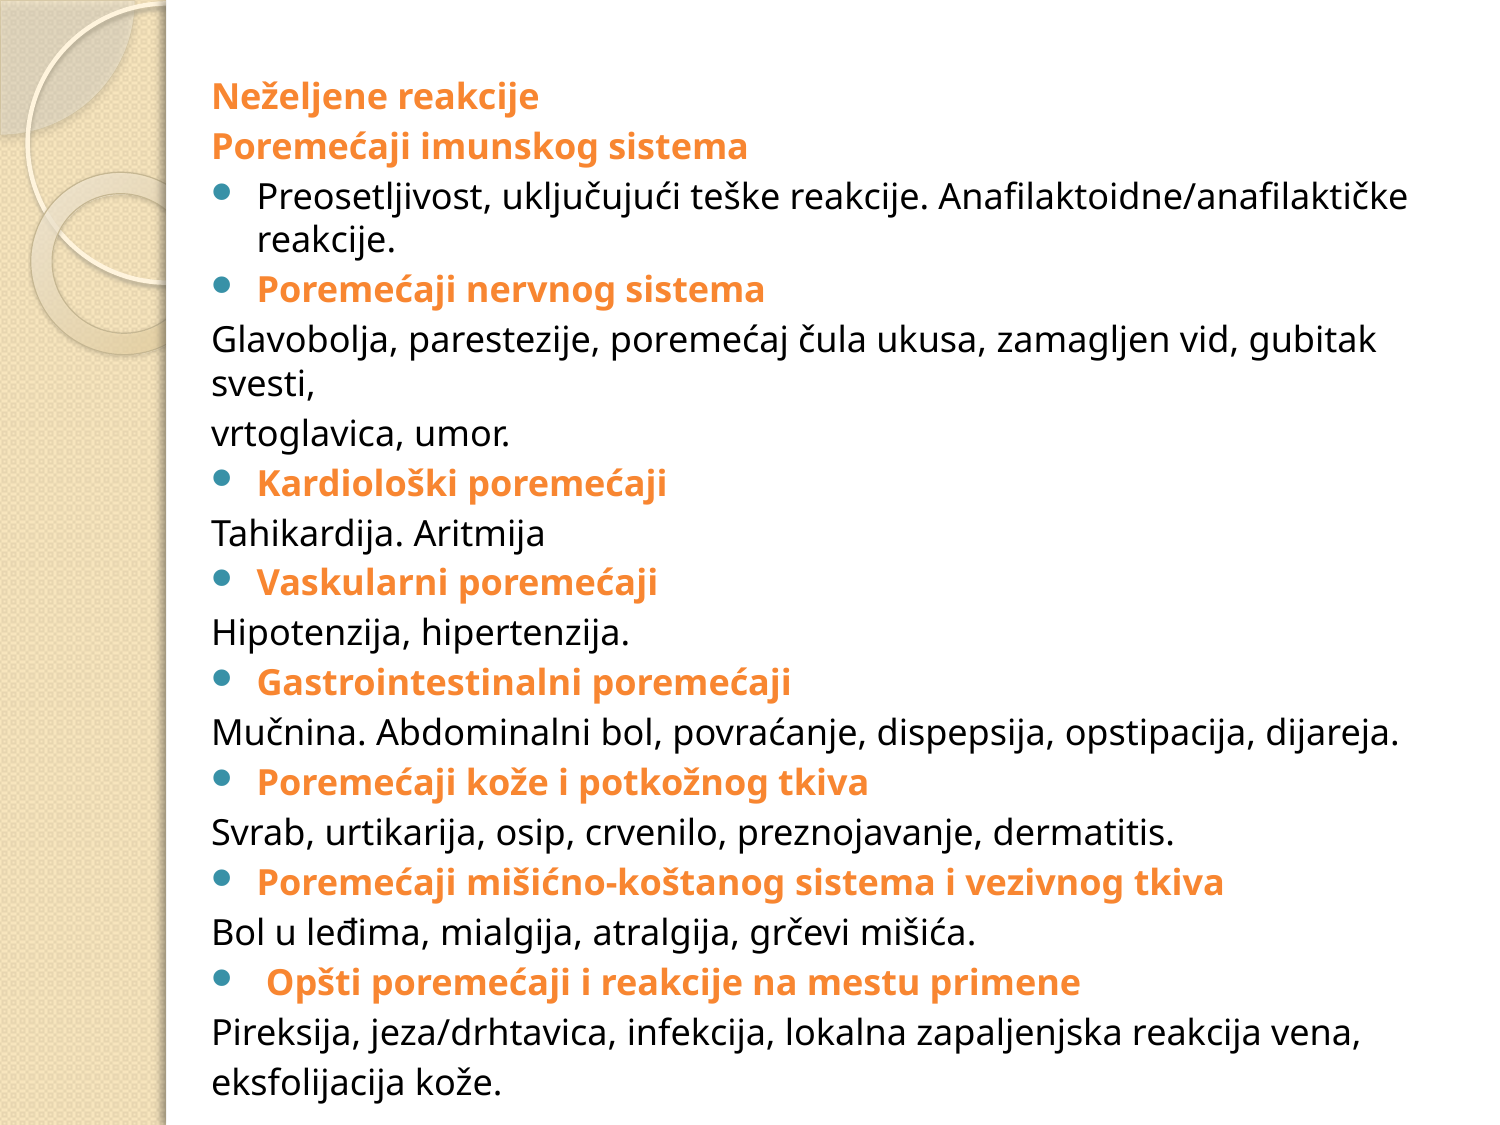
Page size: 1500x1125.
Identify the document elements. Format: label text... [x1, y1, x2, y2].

list Neželjene reakcije Poremećaji imunskog sistema Preosetljivost, uključujući teške reakcije. Anafilaktoidne/anafilaktičke reakcije. Poremećaji nervnog sistema Glavobolja, parestezije, poremećaj čula ukusa, zamagljen vid, gubitak svesti, vrtoglavica, umor. Kardiološki poremećaji Tahikardija. Aritmija Vaskularni poremećaji Hipotenzija, hipertenzija. Gastrointestinalni poremećaji Mučnina. Abdominalni bol, povraćanje, dispepsija, opstipacija, dijareja. Poremećaji kože i potkožnog tkiva Svrab, urtikarija, osip, crvenilo, preznojavanje, dermatitis. Poremećaji mišićno-koštanog sistema i vezivnog tkiva Bol u leđima, mialgija, atralgija, grčevi mišića. Opšti poremećaji i reakcije na mestu primene Pireksija, jeza/drhtavica, infekcija, lokalna zapaljenjska reakcija vena, eksfolijacija kože. [183, 66, 1447, 1125]
